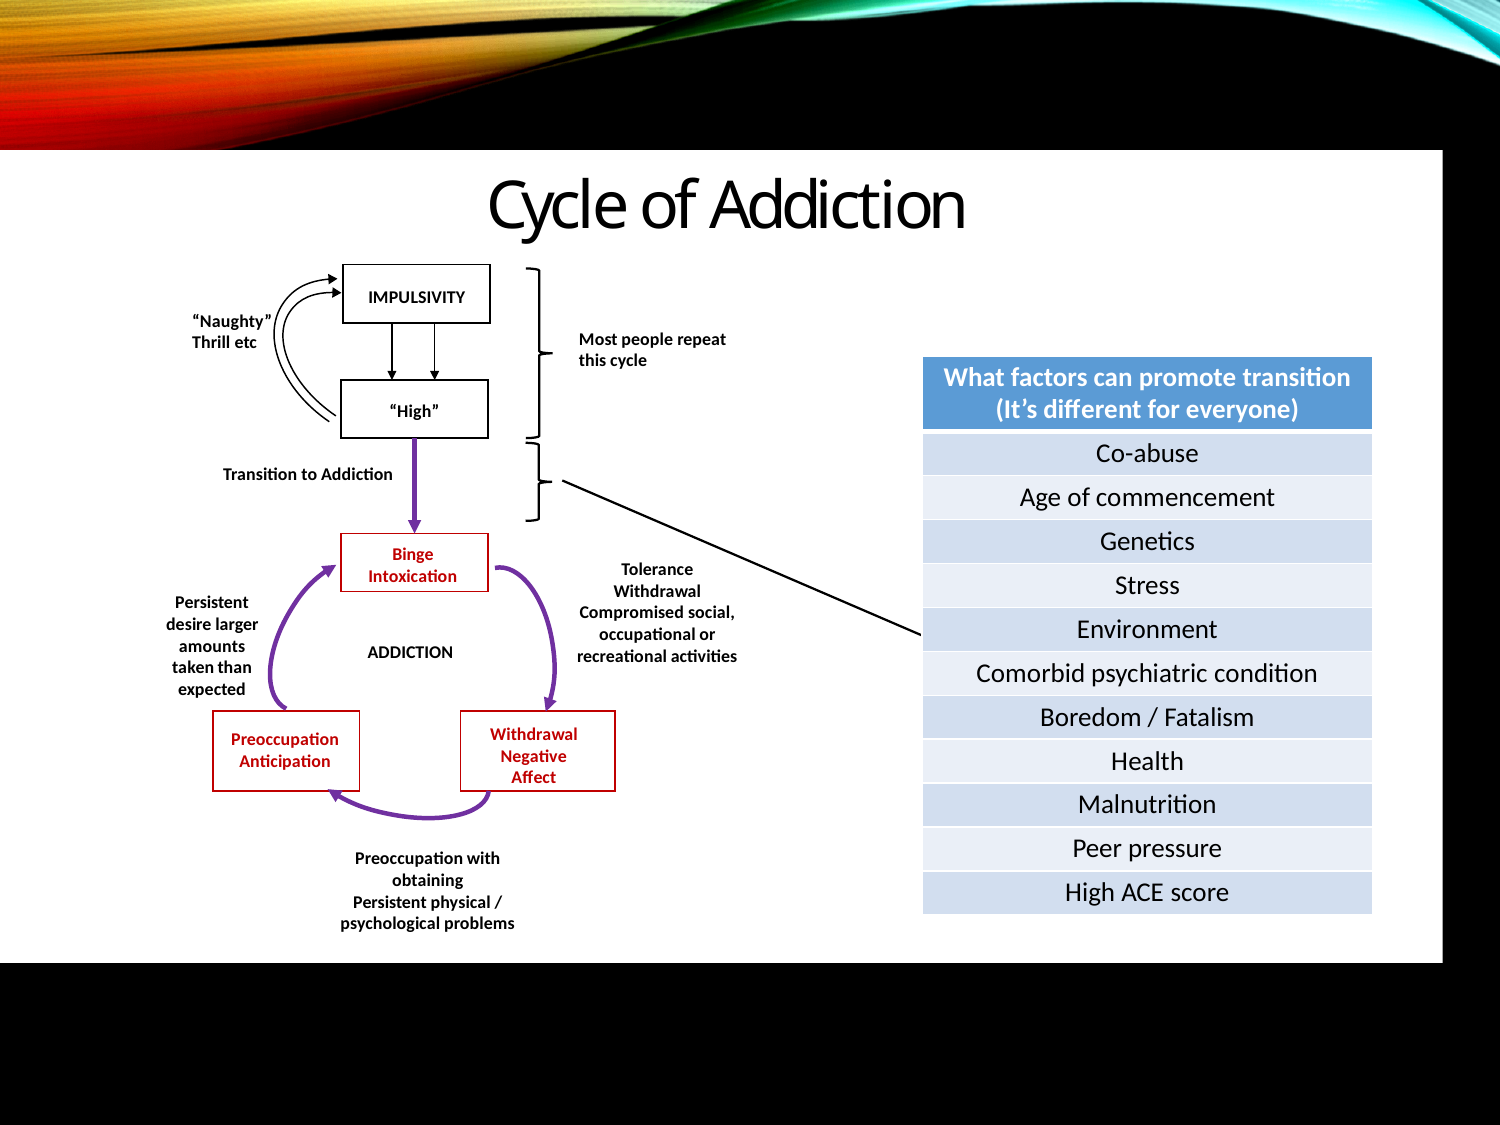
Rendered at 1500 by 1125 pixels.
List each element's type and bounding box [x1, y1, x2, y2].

picture [0, 0, 1500, 178]
text_box [0, 149, 1443, 963]
